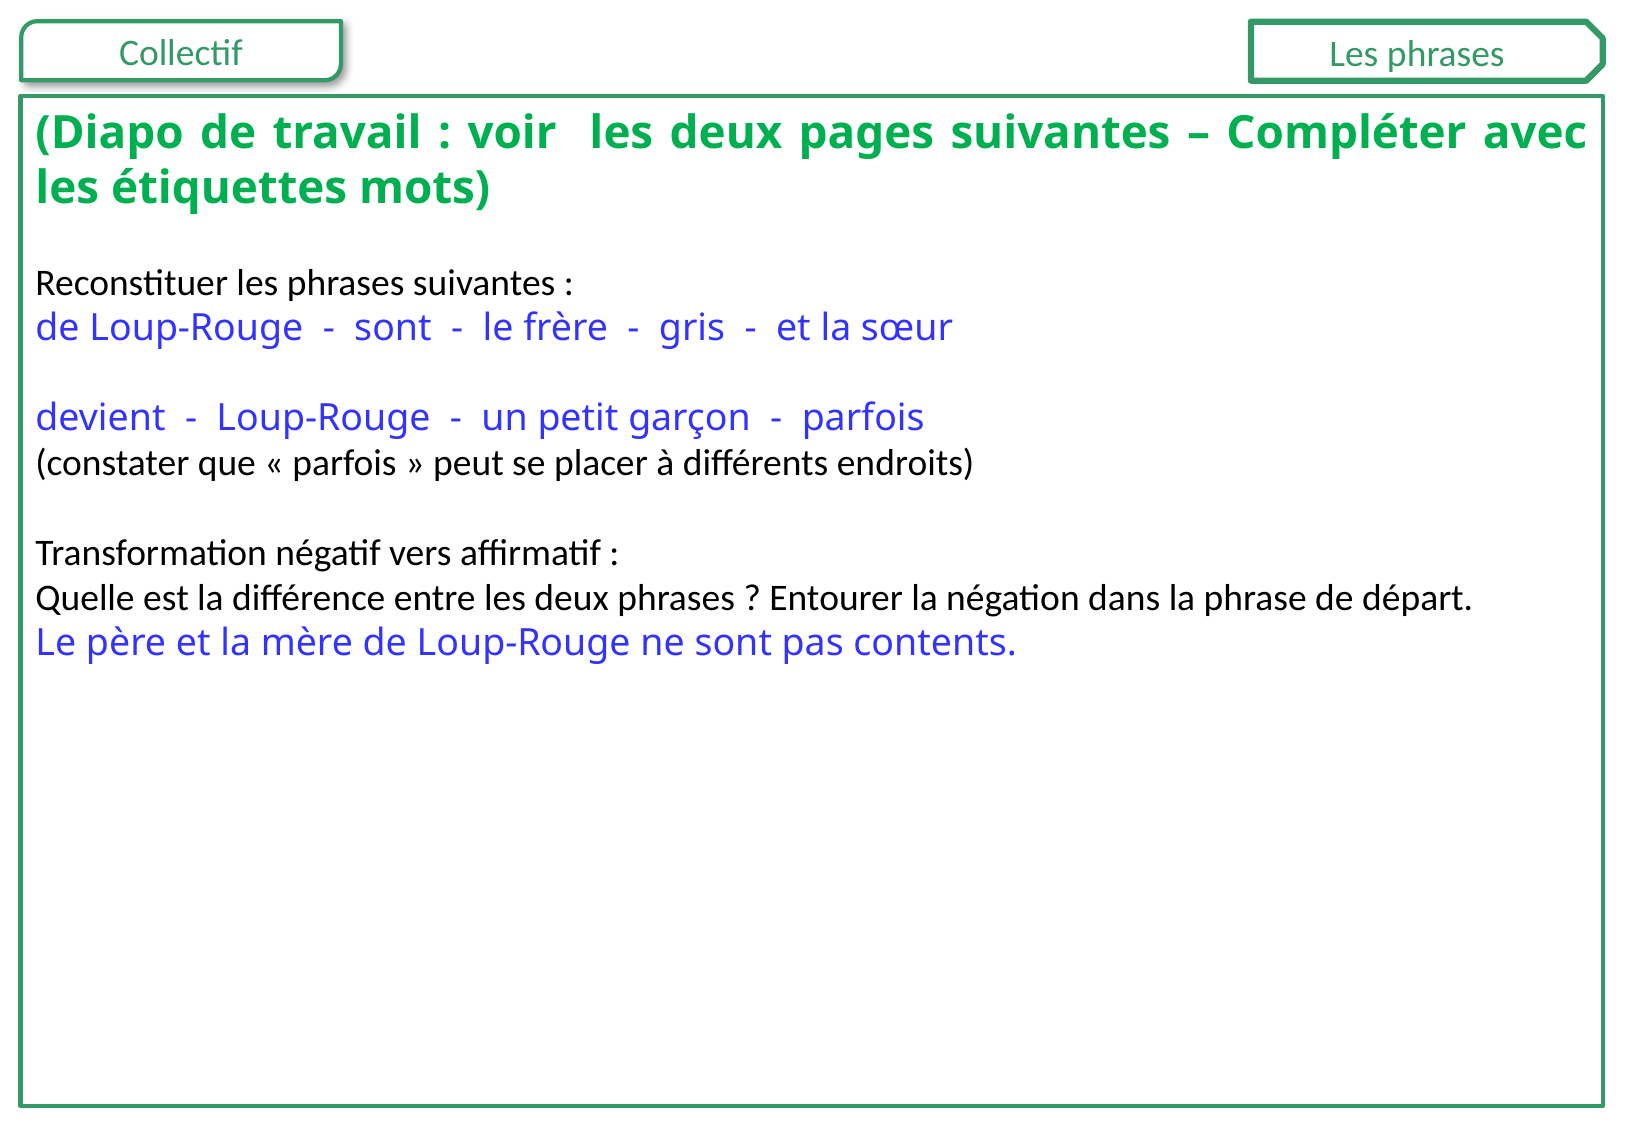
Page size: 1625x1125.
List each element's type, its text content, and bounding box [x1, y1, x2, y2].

list (Diapo de travail : voir les deux pages suivantes – Compléter avec les étiquettes mots) Reconstituer les phrases suivantes : de Loup-Rouge - sont - le frère - gris - et la sœur devient - Loup-Rouge - un petit garçon - parfois (constater que « parfois » peut se placer à différents endroits) Transformation négatif vers affirmatif : Quelle est la différence entre les deux phrases ? Entourer la négation dans la phrase de départ. Le père et la mère de Loup-Rouge ne sont pas contents. [18, 94, 1605, 1108]
list Les phrases [1250, 21, 1584, 81]
